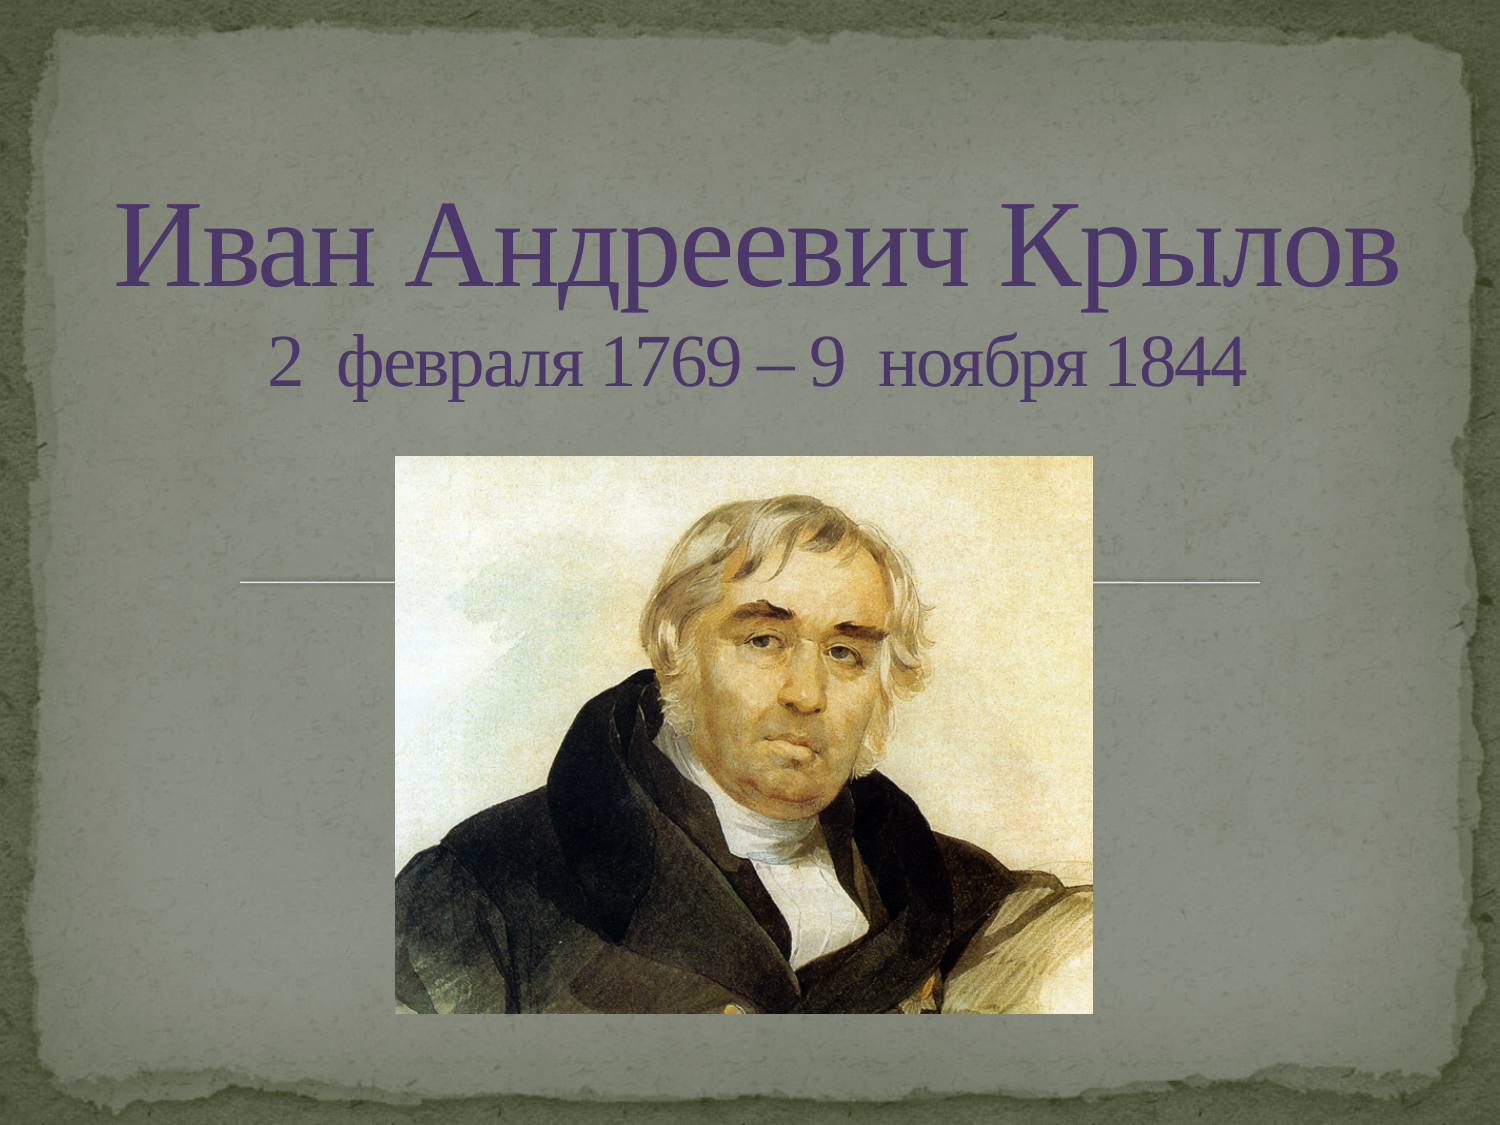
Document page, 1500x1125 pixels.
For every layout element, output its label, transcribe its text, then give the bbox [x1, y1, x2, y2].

title Иван Андреевич Крылов 2 февраля 1769 – 9 ноября 1844 [76, 137, 1440, 409]
picture [395, 456, 1093, 1014]
